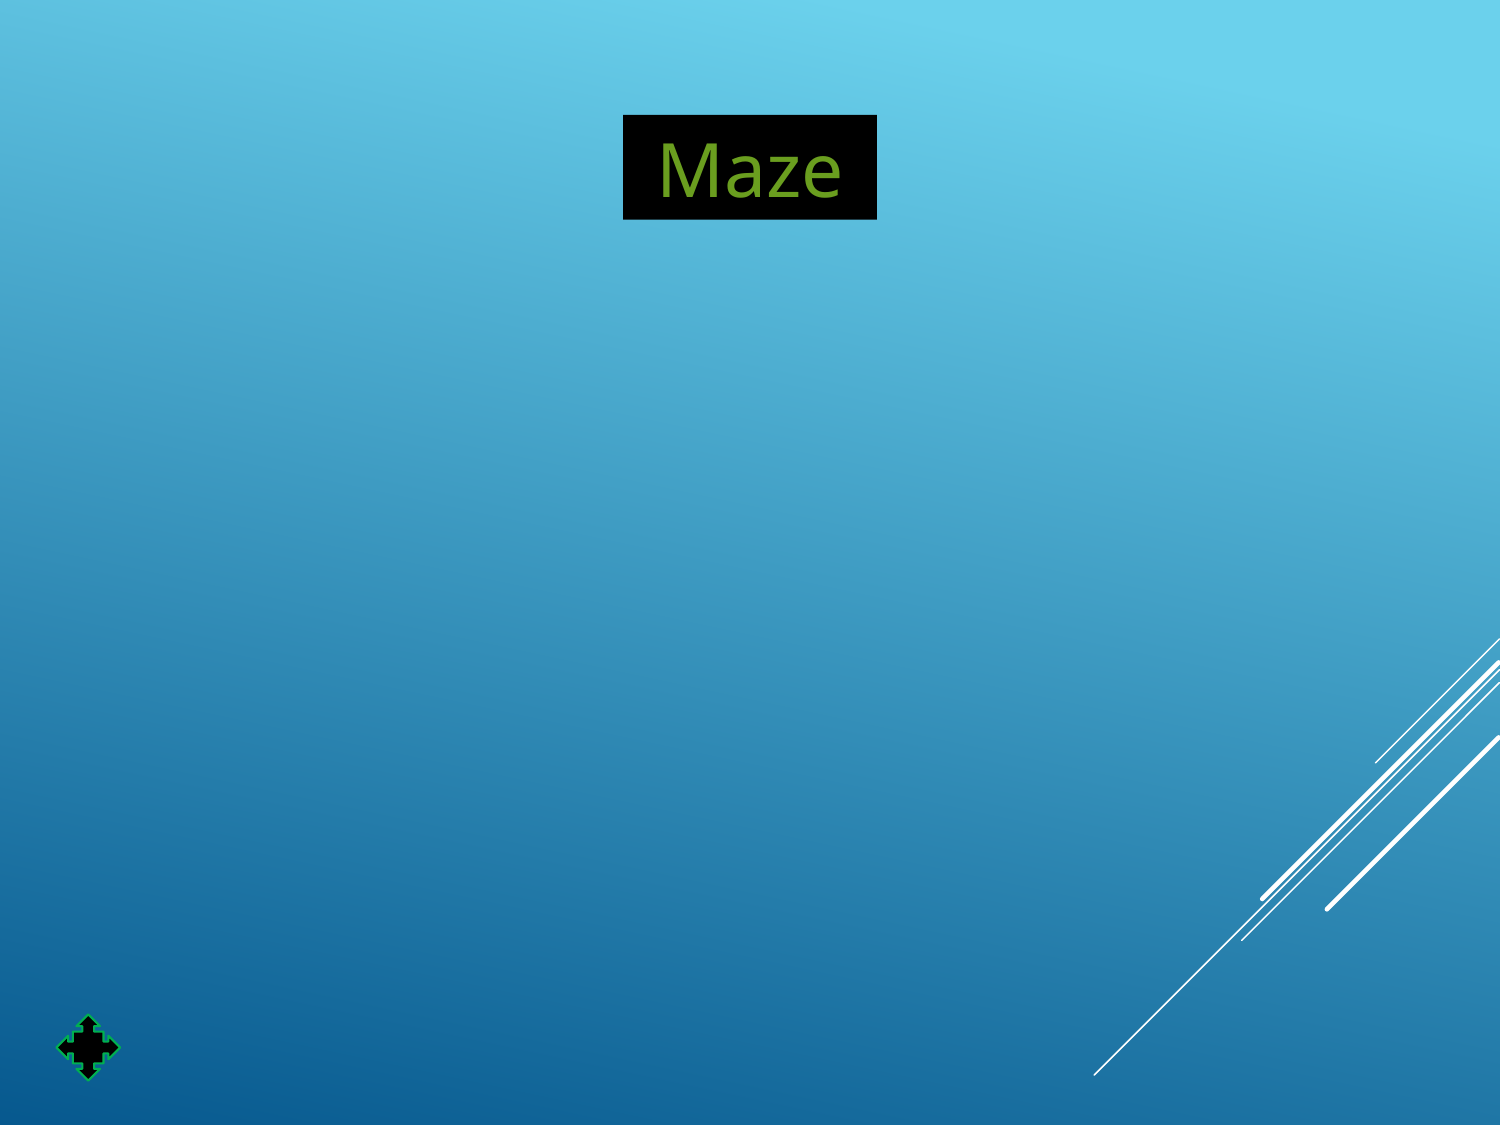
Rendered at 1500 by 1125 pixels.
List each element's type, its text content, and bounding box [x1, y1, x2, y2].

text_box [55, 1013, 121, 1082]
text_box Maze [623, 114, 877, 220]
